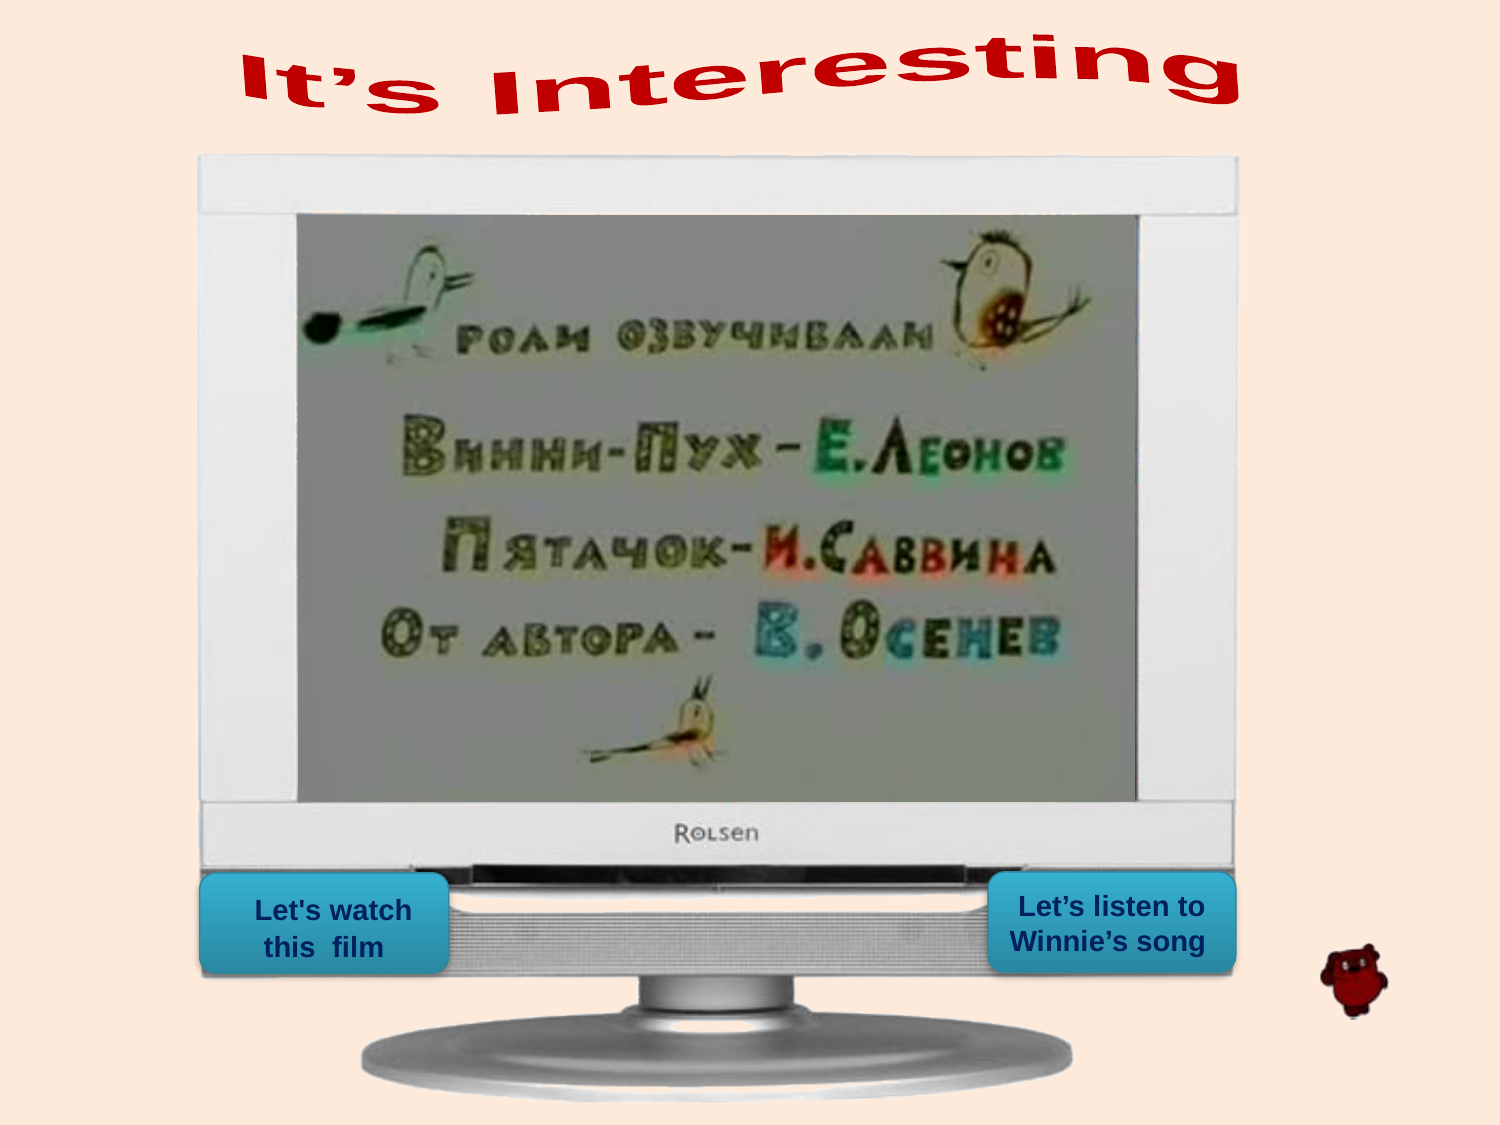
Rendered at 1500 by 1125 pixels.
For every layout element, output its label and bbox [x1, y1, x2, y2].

picture [1316, 942, 1394, 1020]
text_box [297, 214, 1136, 803]
picture [176, 134, 1262, 1125]
